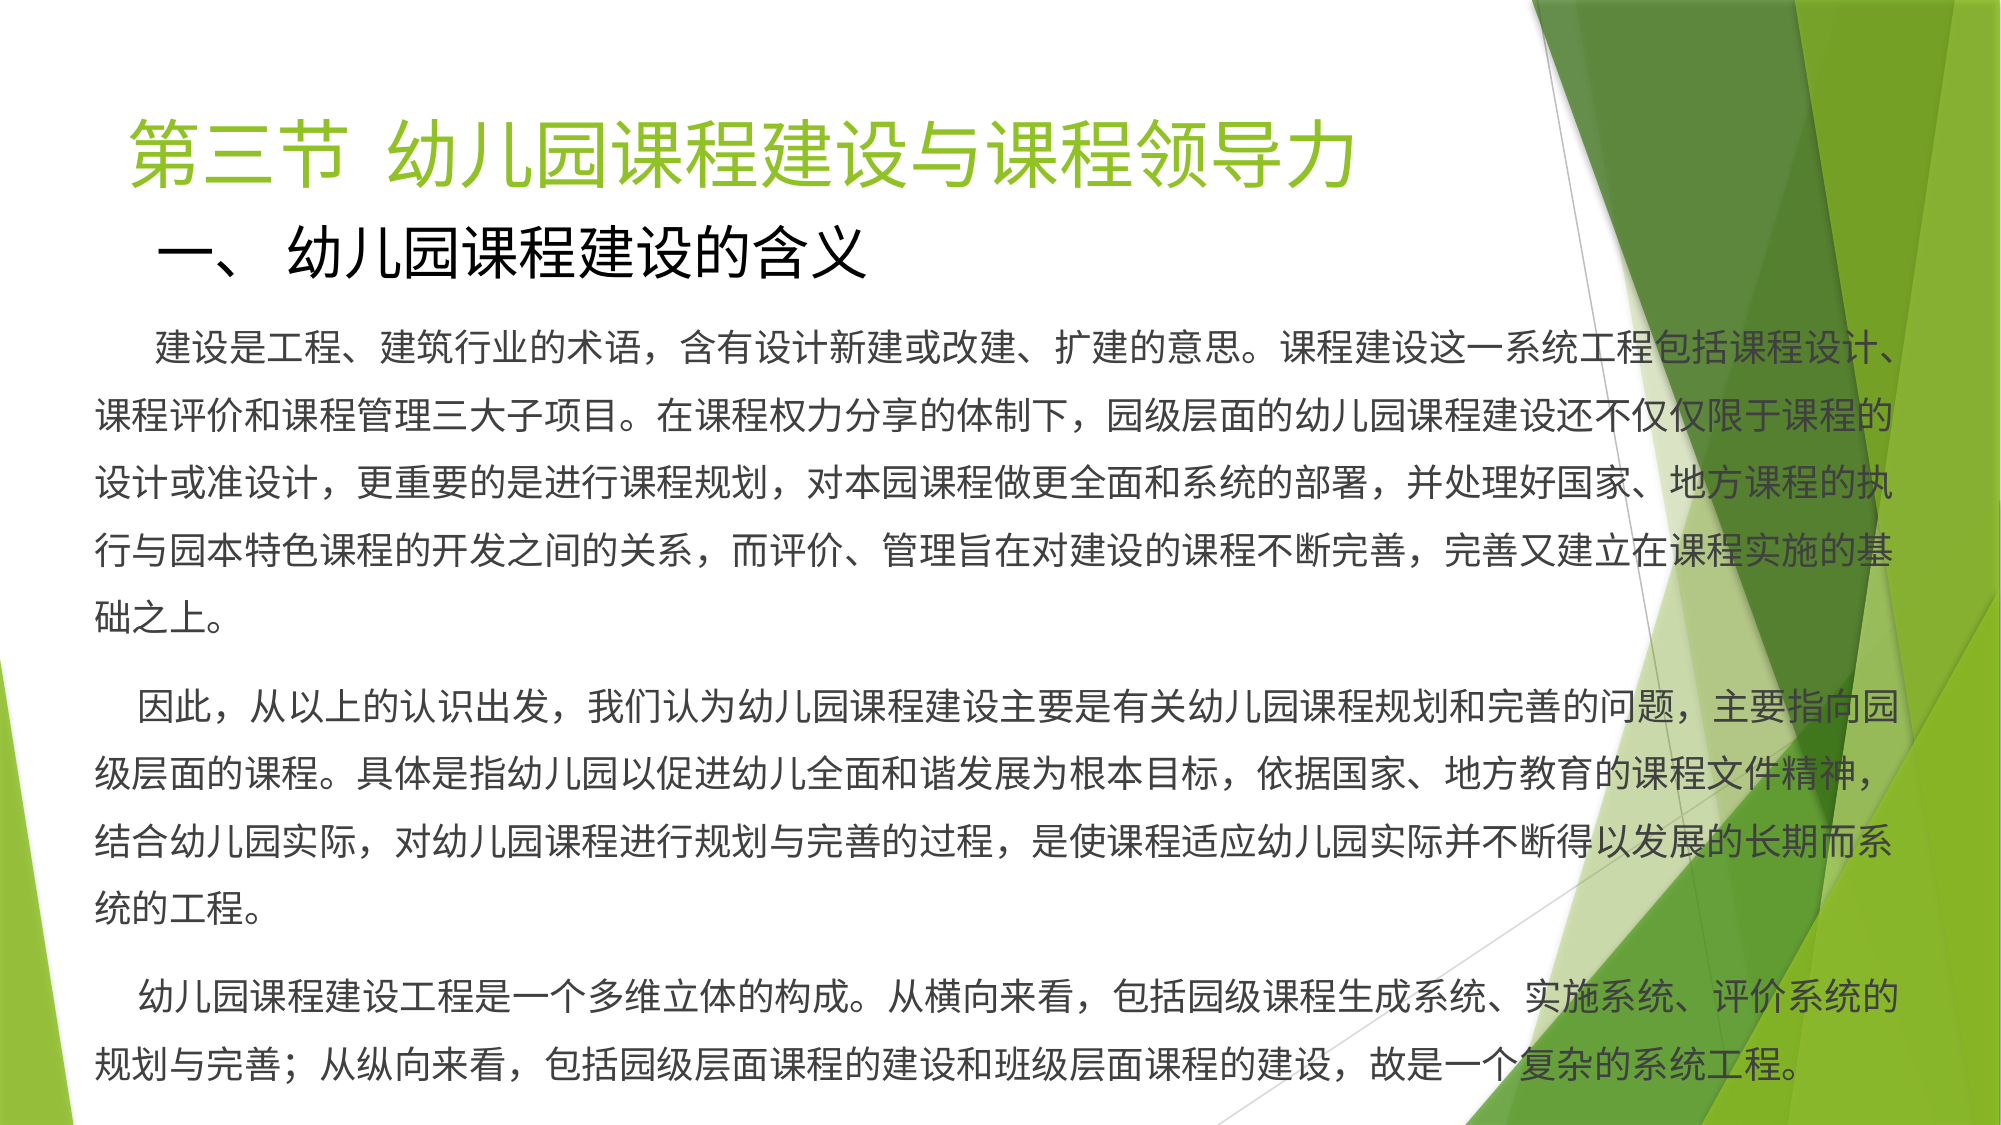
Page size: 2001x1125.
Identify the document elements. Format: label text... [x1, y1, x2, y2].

text_box 一、 幼儿园课程建设的含义 [141, 208, 1451, 294]
title 第三节 幼儿园课程建设与课程领导力 [111, 99, 1522, 294]
list 建设是工程、建筑行业的术语，含有设计新建或改建、扩建的意思。课程建设这一系统工程包括课程设计、课程评价和课程管理三大子项目。在课程权力分享的体制下，园级层面的幼儿园课程建设还不仅仅限于课程的设计或准设计，更重要的是进行课程规划，对本园课程做更全面和系统的部署，并处理好国家、地方课程的执行与园本特色课程的开发之间的关系，而评价、管理旨在对建设的课程不断完善，完善又建立在课程实施的基础之上。 因此，从以上的认识出发，我们认为幼儿园课程建设主要是有关幼儿园课程规划和完善的问题，主要指向园级层面的课程。具体是指幼儿园以促进幼儿全面和谐发展为根本目标，依据国家、地方教育的课程文件精神，结合幼儿园实际，对幼儿园课程进行规划与完善的过程，是使课程适应幼儿园实际并不断得以发展的长期而系统的工程。 幼儿园课程建设工程是一个多维立体的构成。从横向来看，包括园级课程生成系统、实施系统、评价系统的规划与完善；从纵向来看，包括园级层面课程的建设和班级层面课程的建设，故是一个复杂的系统工程。 [79, 294, 1921, 1083]
